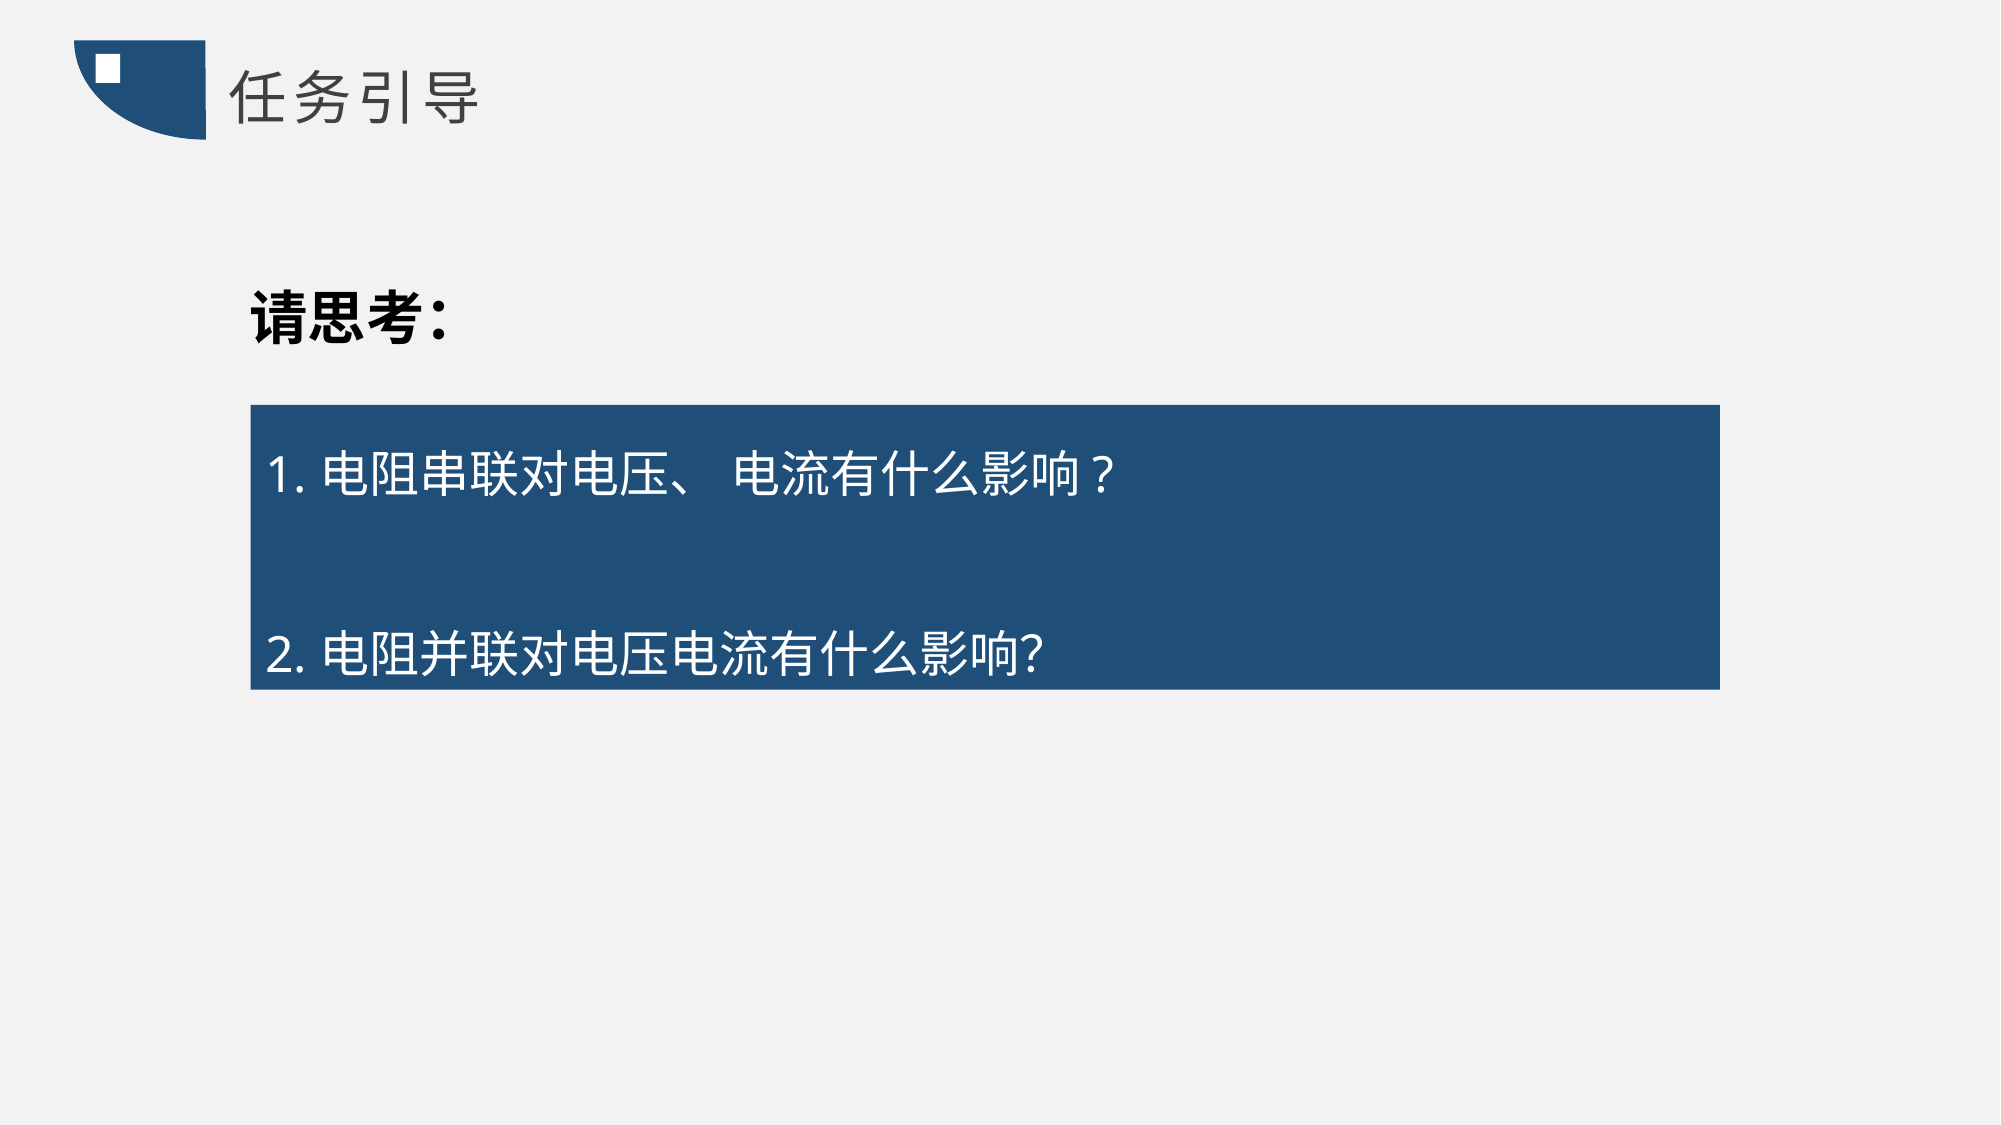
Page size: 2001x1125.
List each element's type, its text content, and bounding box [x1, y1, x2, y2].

text_box 请思考： [235, 239, 1705, 359]
text_box 1.电阻串联对电压、 电流有什么影响? 2.电阻并联对电压电流有什么影响？ [250, 404, 1720, 690]
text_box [74, 0, 815, 140]
